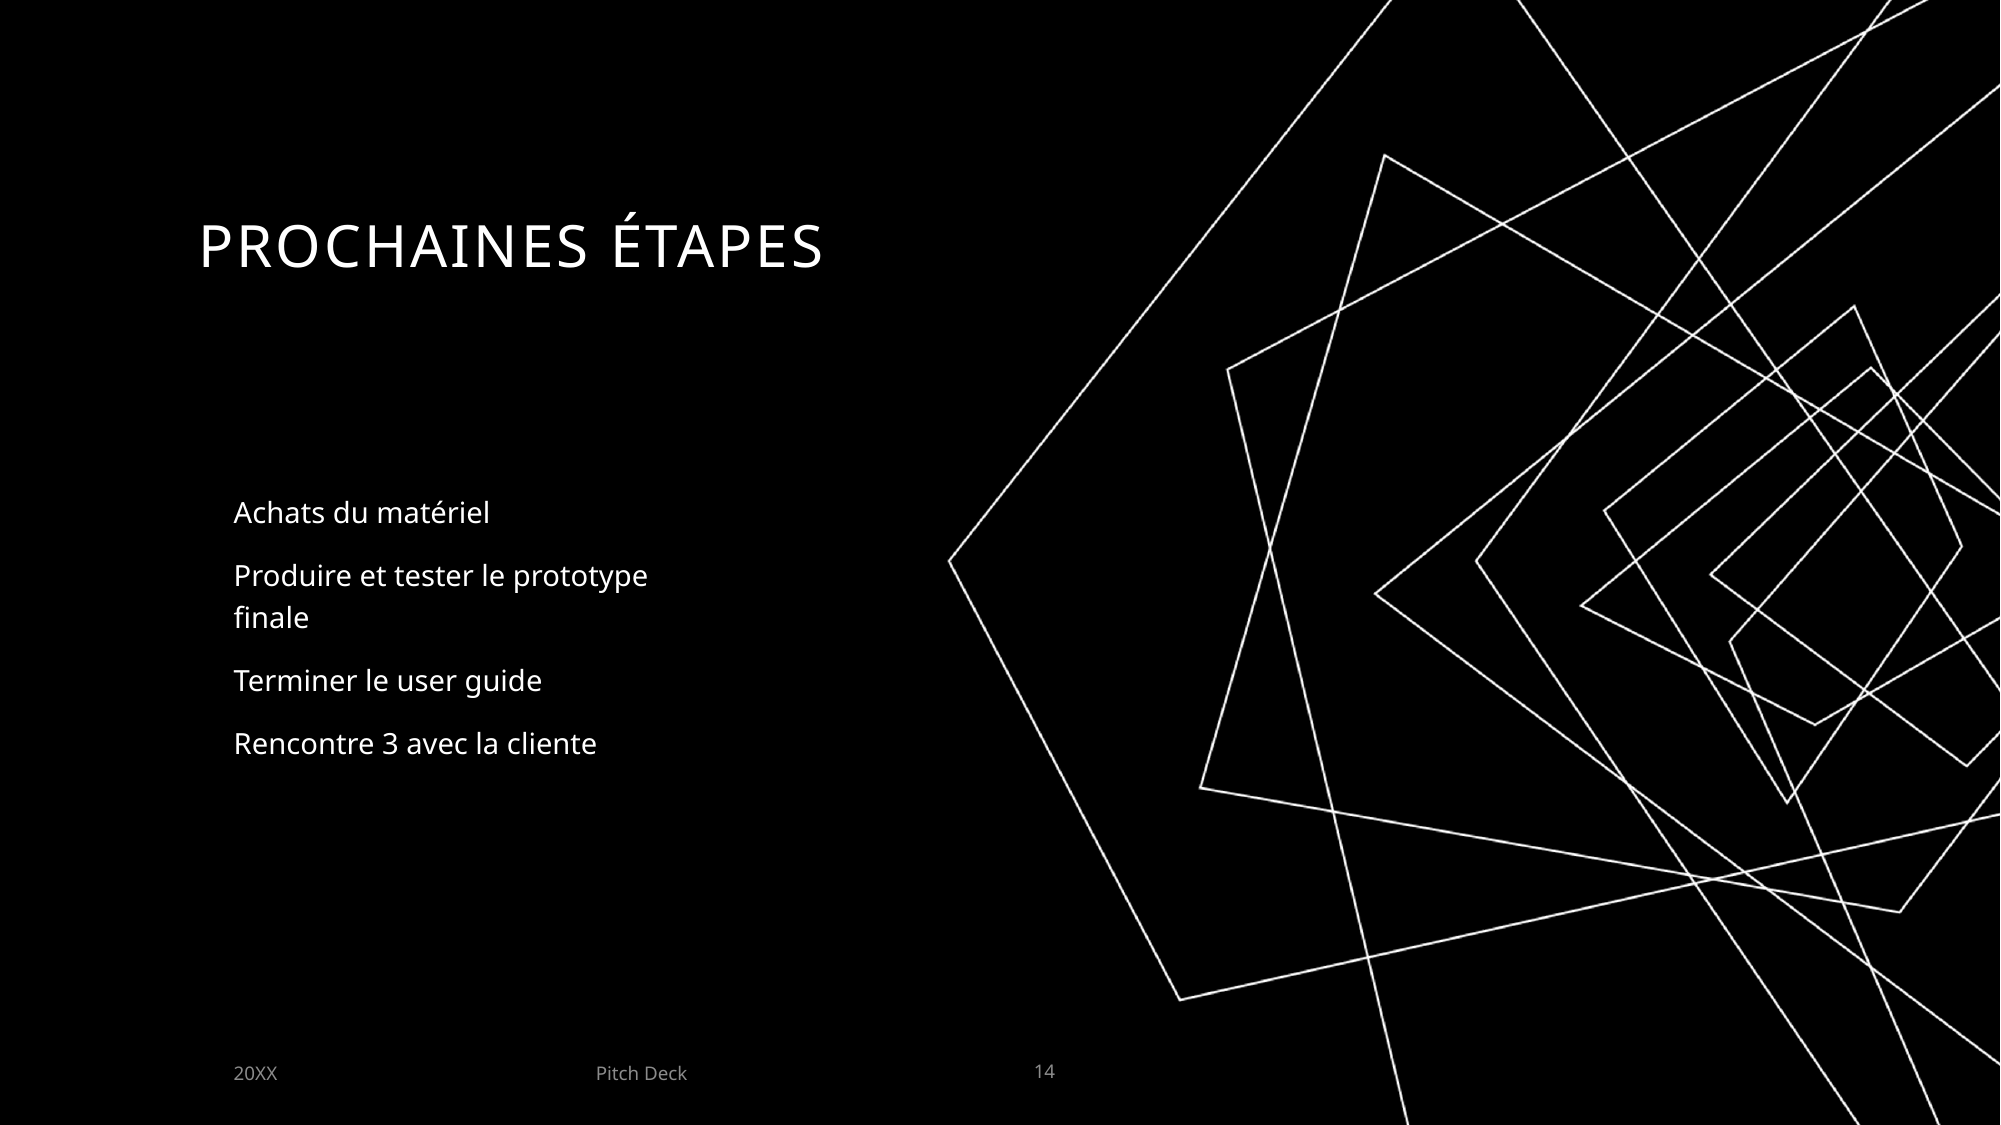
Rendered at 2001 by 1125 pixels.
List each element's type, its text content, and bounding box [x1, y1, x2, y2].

slide_number 20XX [218, 1042, 381, 1103]
footer Pitch Deck [437, 1042, 846, 1103]
list Achats du matériel Produire et tester le prototype finale Terminer le user guide Rencontre 3 avec la cliente [218, 479, 740, 893]
slide_number 14 [908, 1042, 1071, 1103]
picture [900, 0, 2000, 1125]
title prochaines étapes [164, 22, 1098, 288]
